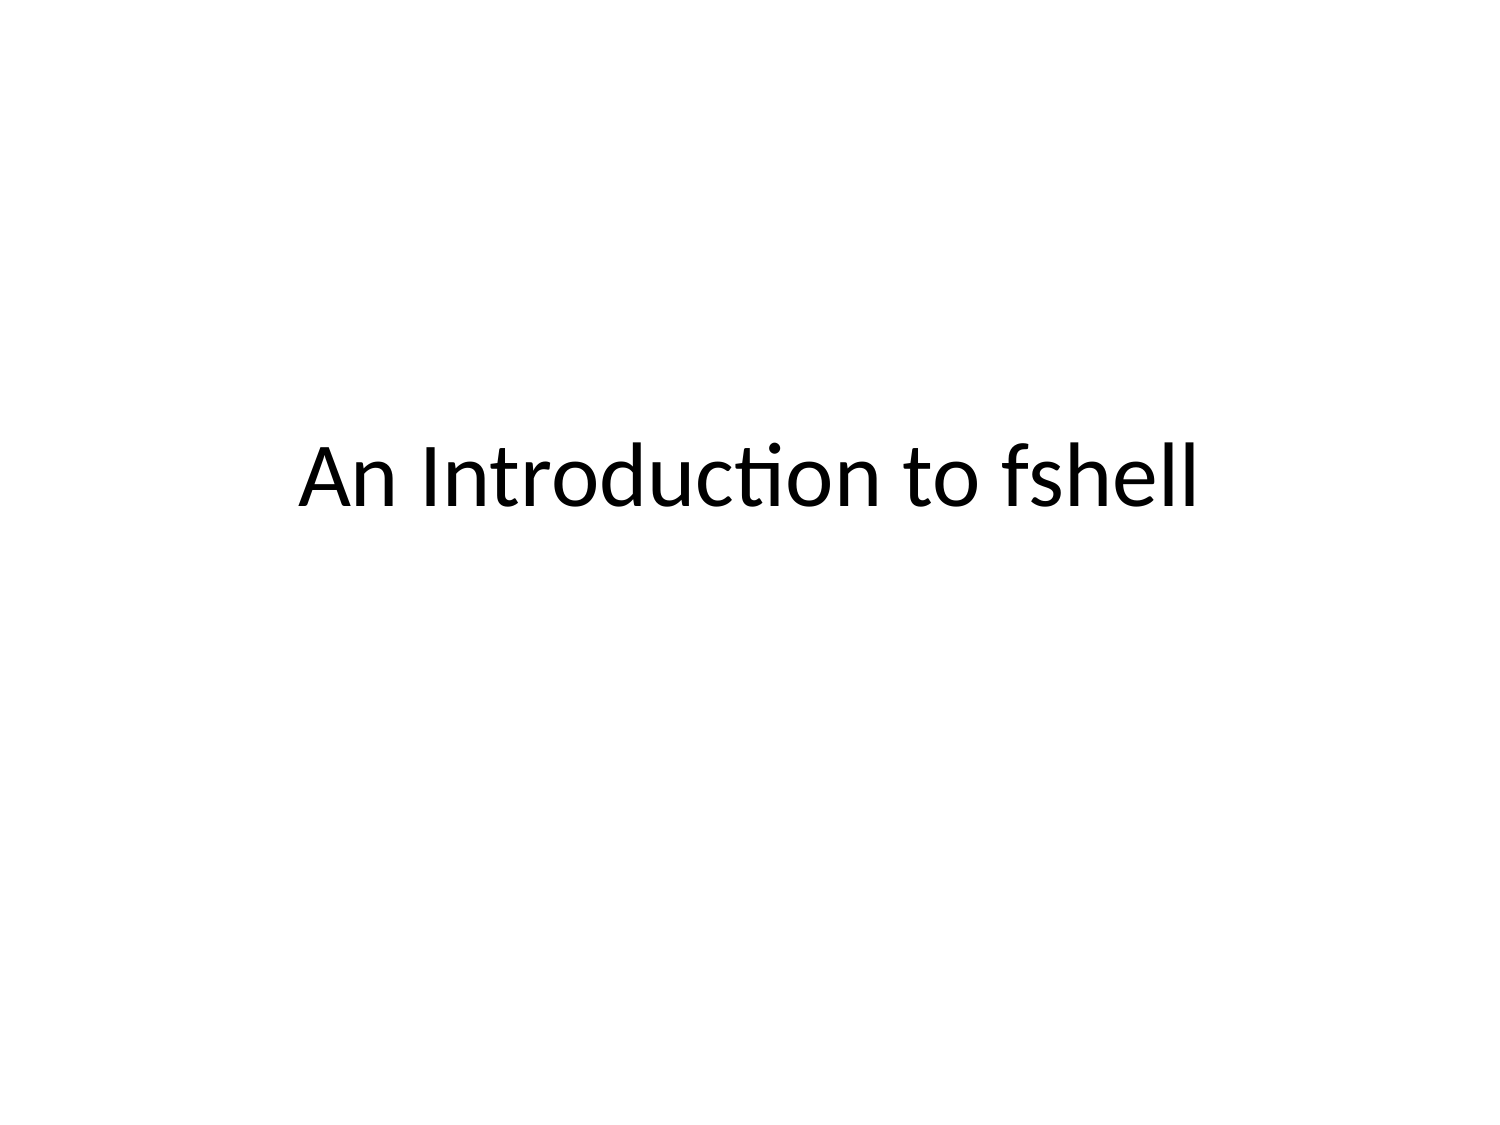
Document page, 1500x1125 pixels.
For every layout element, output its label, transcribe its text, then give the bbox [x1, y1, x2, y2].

title An Introduction to fshell [112, 349, 1388, 591]
